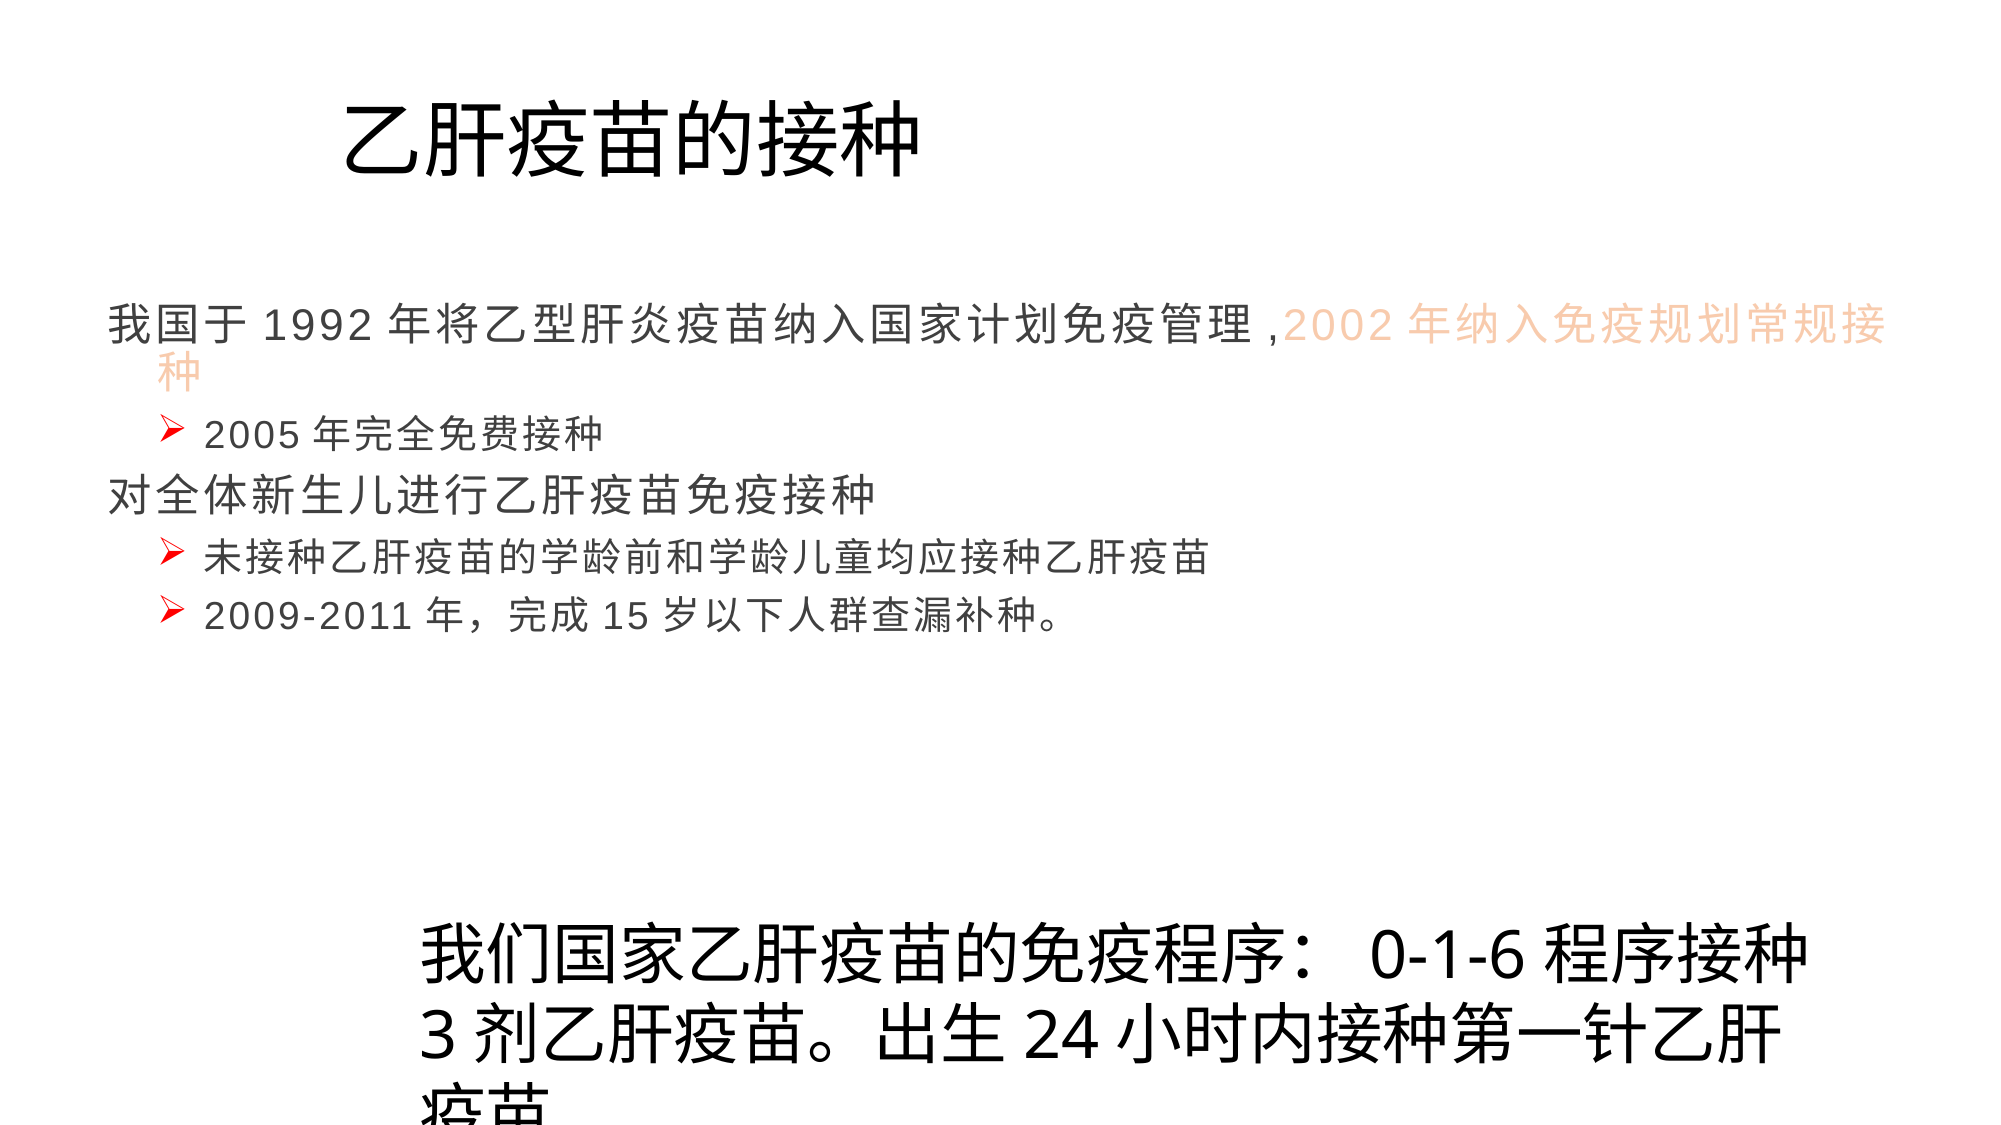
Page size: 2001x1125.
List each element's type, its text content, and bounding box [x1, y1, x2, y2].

text_box 我国于1992年将乙型肝炎疫苗纳入国家计划免疫管理,2002年纳入免疫规划常规接种 2005年完全免费接种 对全体新生儿进行乙肝疫苗免疫接种 未接种乙肝疫苗的学龄前和学龄儿童均应接种乙肝疫苗 2009-2011年，完成15岁以下人群查漏补种。 [92, 230, 1908, 768]
text_box 我们国家乙肝疫苗的免疫程序：0-1-6程序接种3剂乙肝疫苗。出生24小时内接种第一针乙肝疫苗 [104, 904, 1853, 1125]
title 乙肝疫苗的接种 [324, 75, 1675, 211]
